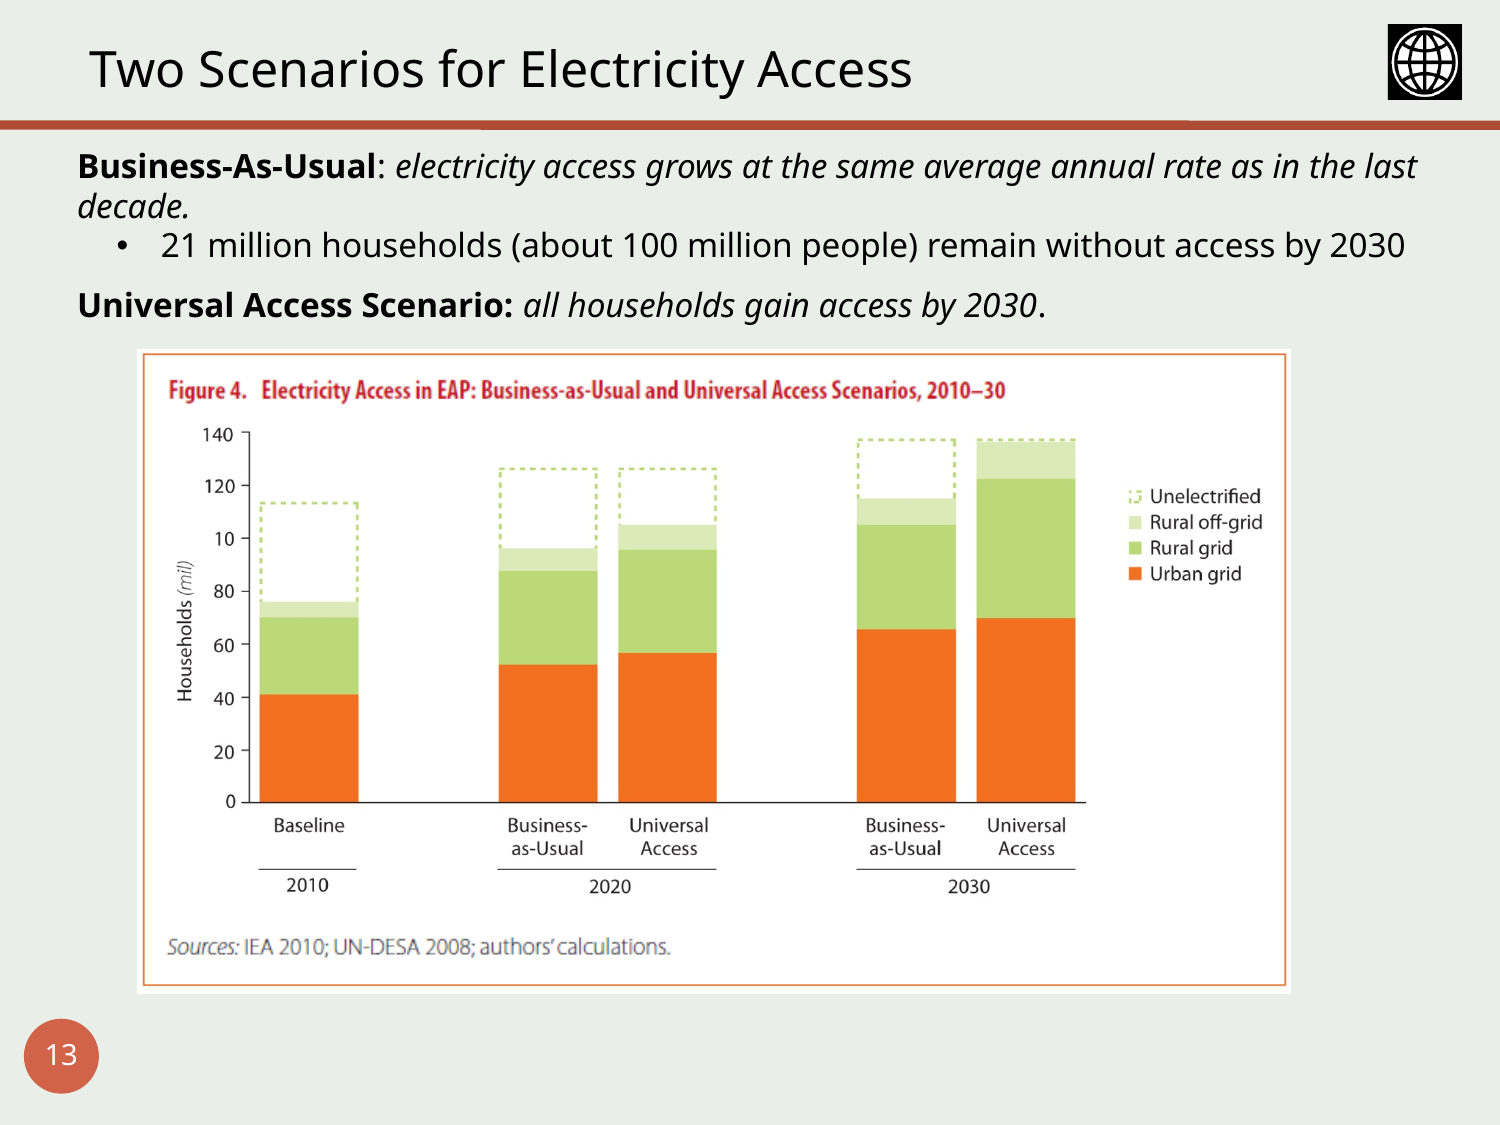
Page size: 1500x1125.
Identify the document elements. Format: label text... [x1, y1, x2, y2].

picture [137, 349, 1291, 994]
picture [1387, 24, 1463, 101]
slide_number 13 [23, 1018, 99, 1094]
text_box Business-As-Usual: electricity access grows at the same average annual rate as in the last decade. 21 million households (about 100 million people) remain without access by 2030 Universal Access Scenario: all households gain access by 2030. [62, 137, 1500, 332]
title Two Scenarios for Electricity Access [75, 24, 1425, 113]
